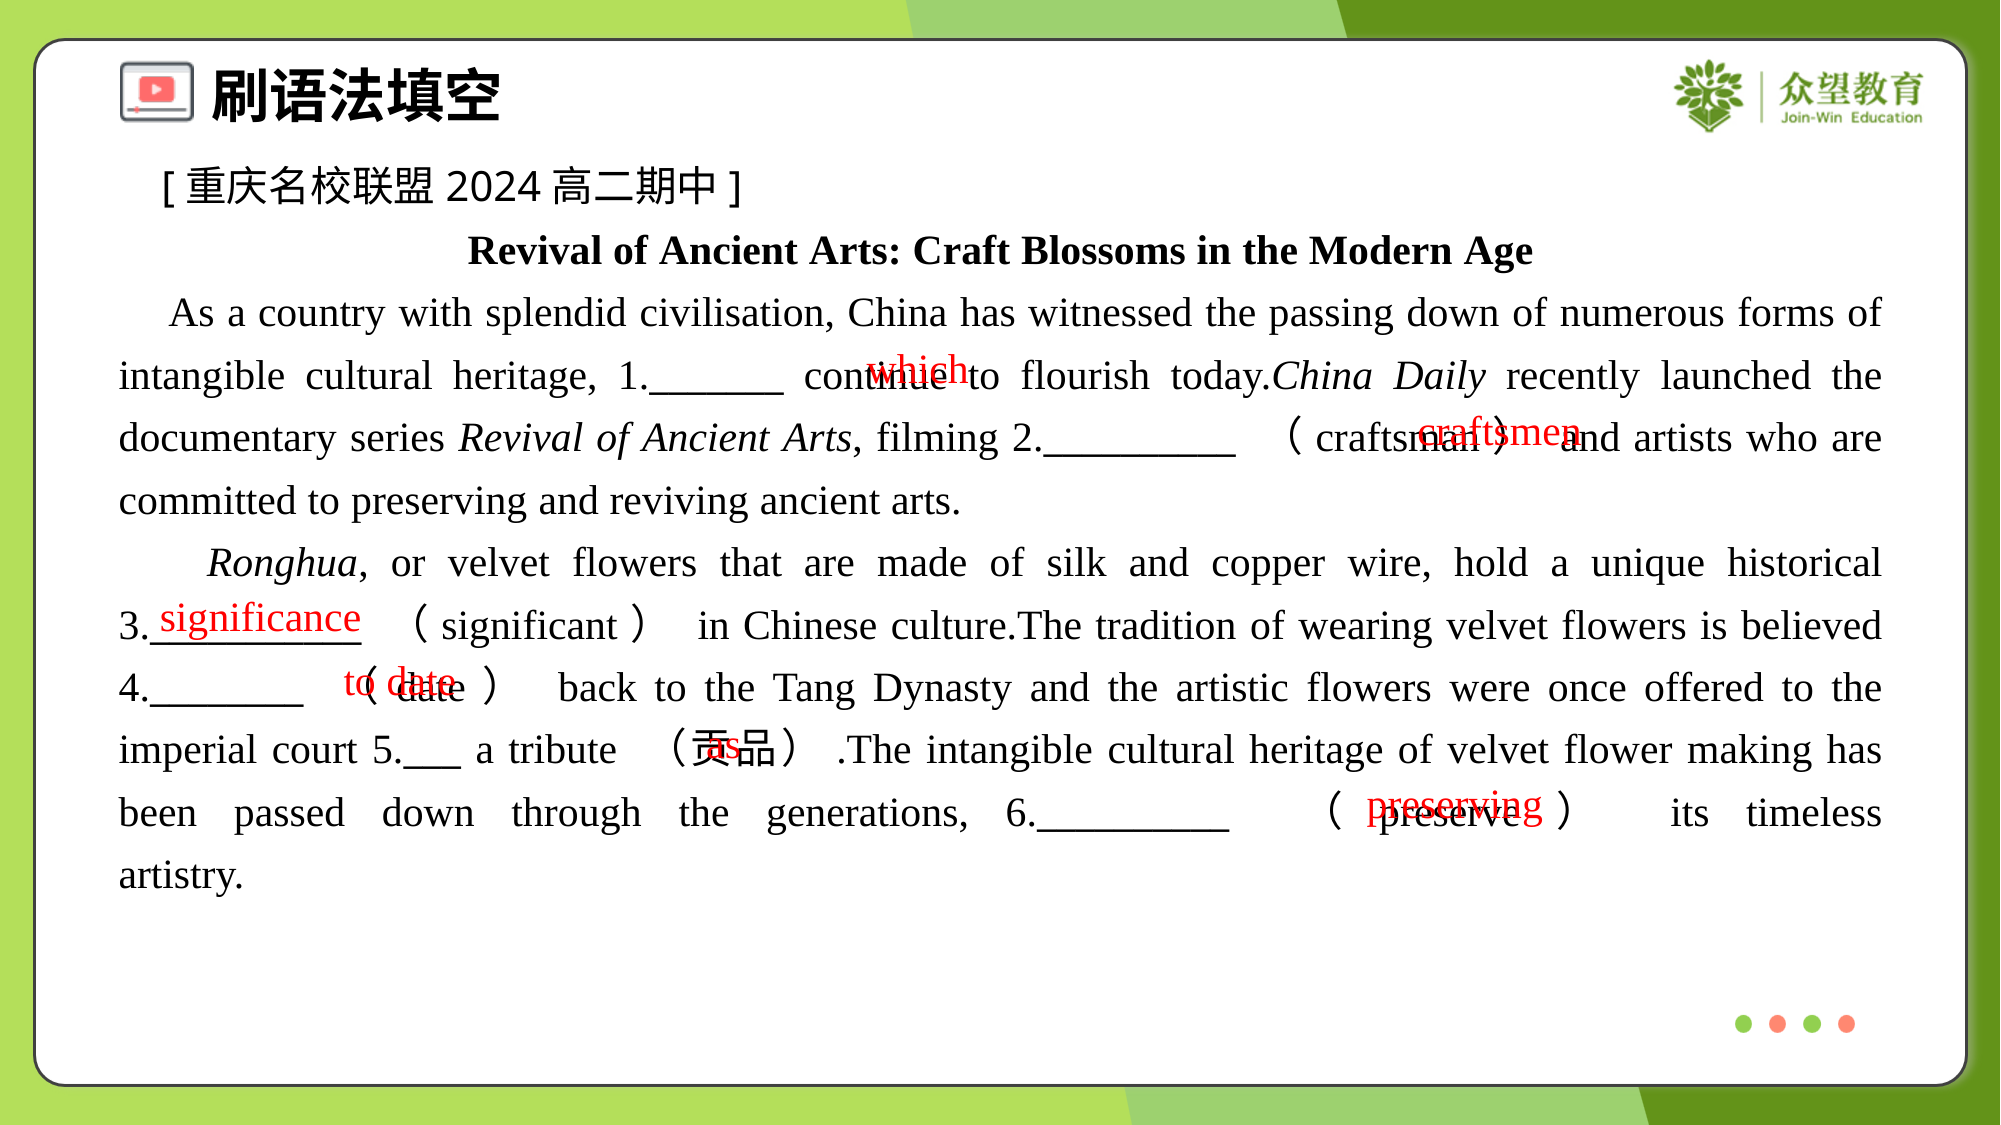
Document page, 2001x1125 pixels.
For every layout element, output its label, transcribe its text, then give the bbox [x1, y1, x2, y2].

text_box [重庆名校联盟2024高二期中] Revival of Ancient Arts: Craft Blossoms in the Modern Age As a country with splendid civilisation, China has witnessed the passing down of numerous forms of intangible cultural heritage, 1._______ continue to flourish today.China Daily recently launched the documentary series Revival of Ancient Arts, filming 2.__________ （craftsman） and artists who are committed to preserving and reviving ancient arts. Ronghua, or velvet flowers that are made of silk and copper wire, hold a unique historical 3.___________ （significant） in Chinese culture.The tradition of wearing velvet flowers is believed 4.________ （date） back to the Tang Dynasty and the artistic flowers were once offered to the imperial court 5.___ a tribute （贡品）.The intangible cultural heritage of velvet flower making has been passed down through the generations, 6.__________ （preserve） its timeless artistry.#1.1.2 [118, 147, 1883, 892]
text_box significance [155, 576, 366, 635]
text_box craftsmen [1413, 391, 1587, 449]
text_box which [862, 328, 974, 387]
text_box preserving [1362, 764, 1548, 822]
text_box as [701, 703, 746, 762]
text_box to date [334, 641, 466, 699]
picture [0, 0, 2000, 1125]
